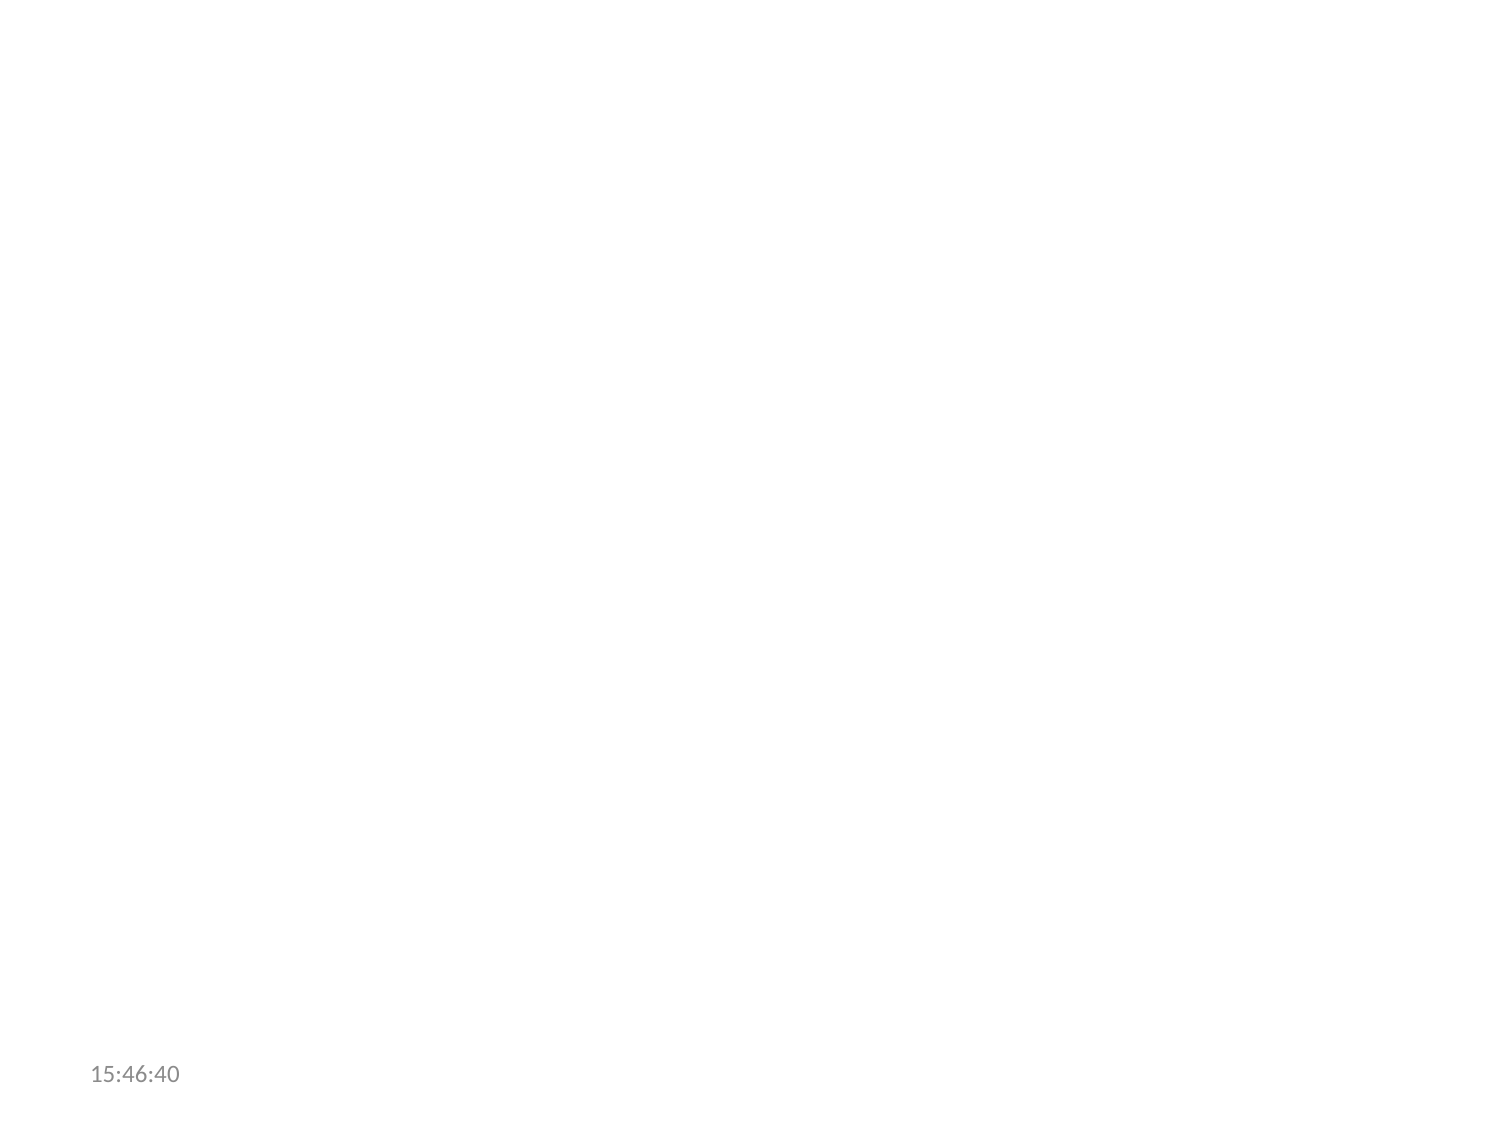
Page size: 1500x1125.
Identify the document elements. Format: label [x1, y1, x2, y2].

slide_number [75, 1042, 425, 1103]
